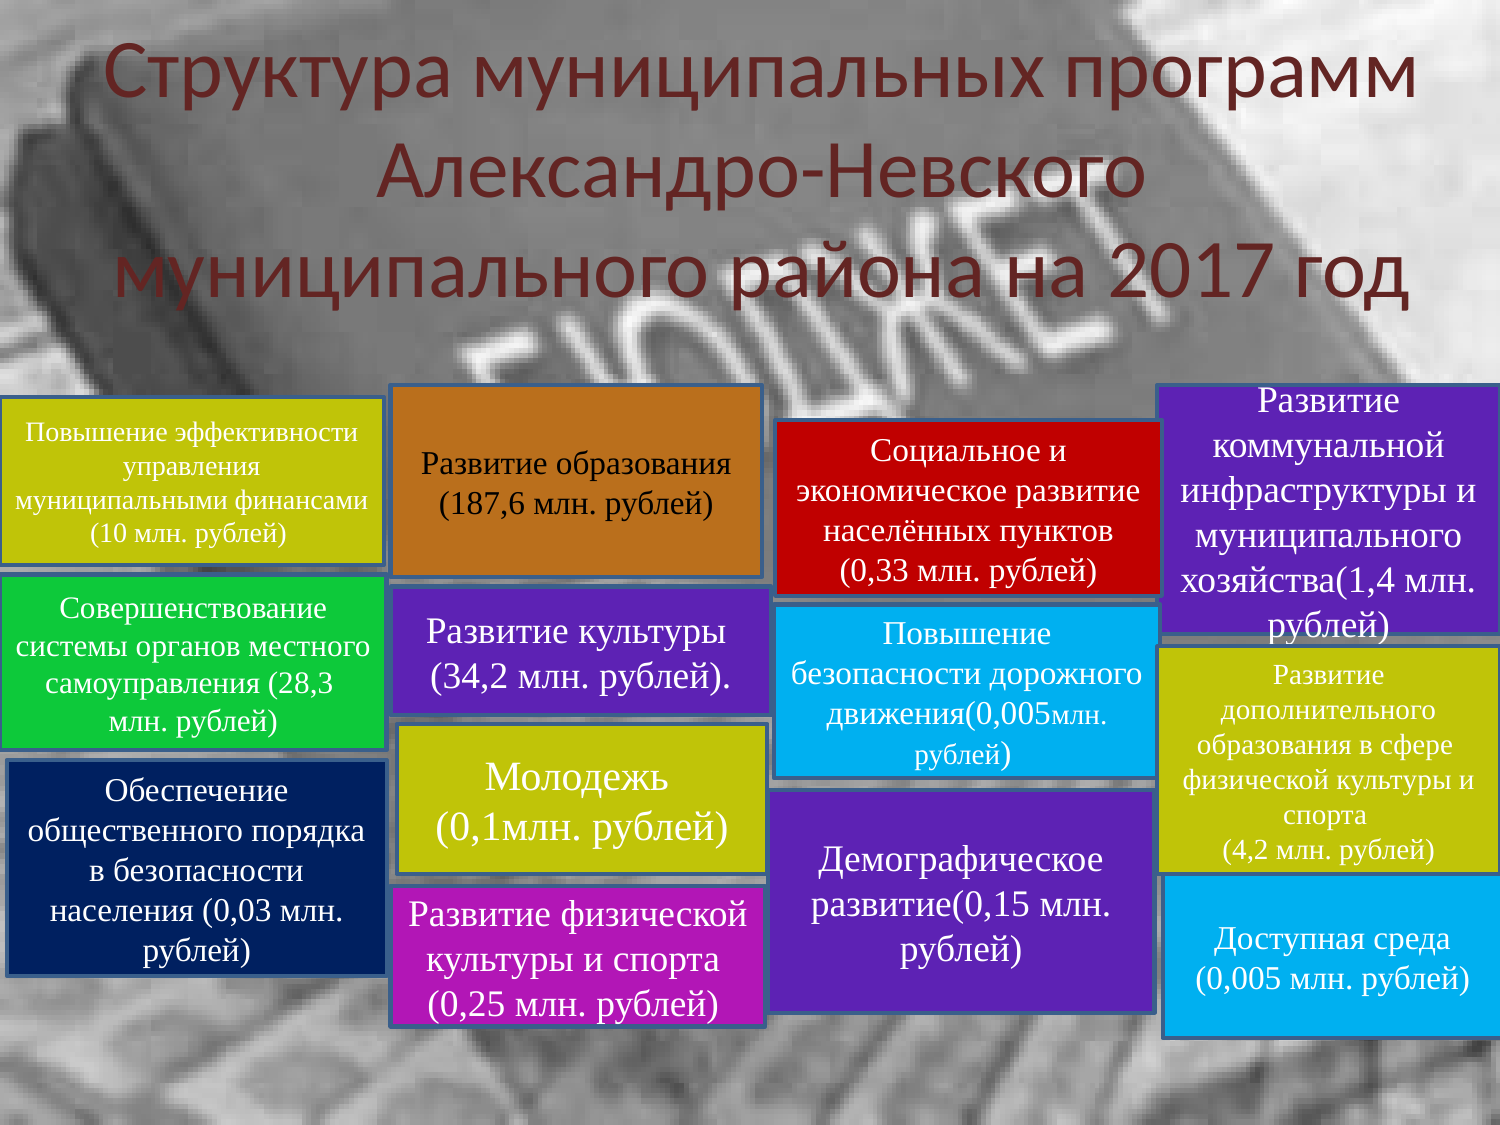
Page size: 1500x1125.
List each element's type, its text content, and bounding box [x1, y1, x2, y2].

text_box Повышение безопасности дорожного движения(0,005млн. рублей) [772, 602, 1162, 780]
text_box Социальное и экономическое развитие населённых пунктов (0,33 млн. рублей) [773, 418, 1164, 598]
text_box Демографическое развитие(0,15 млн. рублей) [766, 788, 1157, 1015]
text_box [0, 717, 1500, 1125]
text_box Доступная среда (0,005 млн. рублей) [1161, 872, 1500, 1040]
text_box Обеспечение общественного порядка в безопасности населения (0,03 млн. рублей) [5, 758, 389, 978]
text_box Молодежь (0,1млн. рублей) [395, 722, 769, 876]
text_box Повышение эффективности управления муниципальными финансами (10 млн. рублей) [0, 395, 386, 567]
text_box Развитие коммунальной инфраструктуры и муниципального хозяйства(1,4 млн. рублей) [1155, 383, 1500, 636]
text_box Развитие физической культуры и спорта (0,25 млн. рублей) [388, 884, 767, 1029]
text_box Развитие образования (187,6 млн. рублей) [388, 383, 764, 579]
text_box Развитие культуры (34,2 млн. рублей). [389, 584, 773, 717]
title Структура муниципальных программ Александро-Невского муниципального района на 2017 год [58, 117, 1466, 212]
text_box Совершенствование системы органов местного самоуправления (28,3 млн. рублей) [0, 572, 389, 752]
text_box [0, 0, 1500, 584]
text_box [1162, 636, 1500, 644]
text_box [773, 597, 1155, 602]
text_box Развитие дополнительного образования в сфере физической культуры и спорта (4,2 млн. рублей) [1155, 644, 1500, 876]
